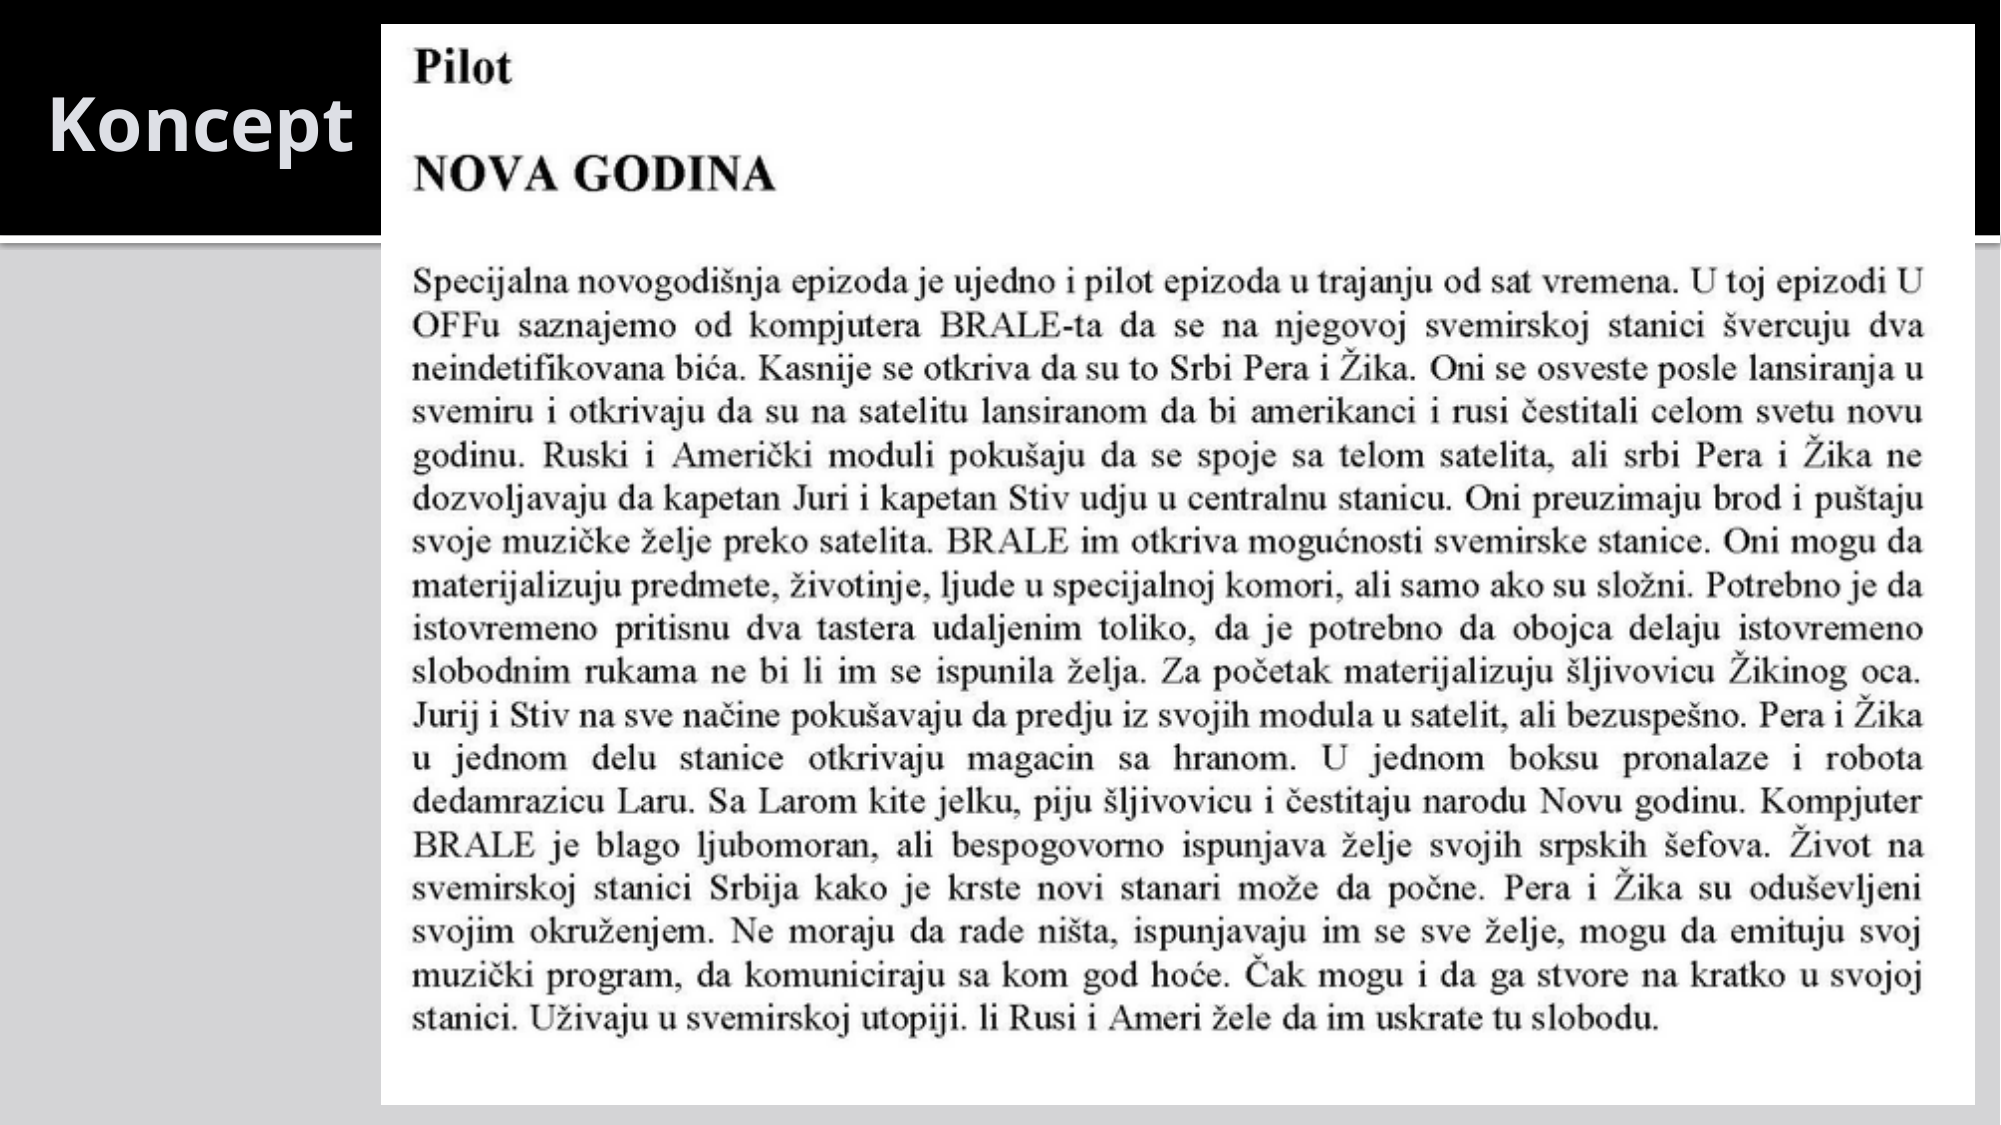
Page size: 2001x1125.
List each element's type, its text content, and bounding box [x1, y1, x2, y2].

list [262, 237, 1725, 1125]
text_box Koncept [12, 68, 375, 174]
picture [381, 24, 1975, 1105]
